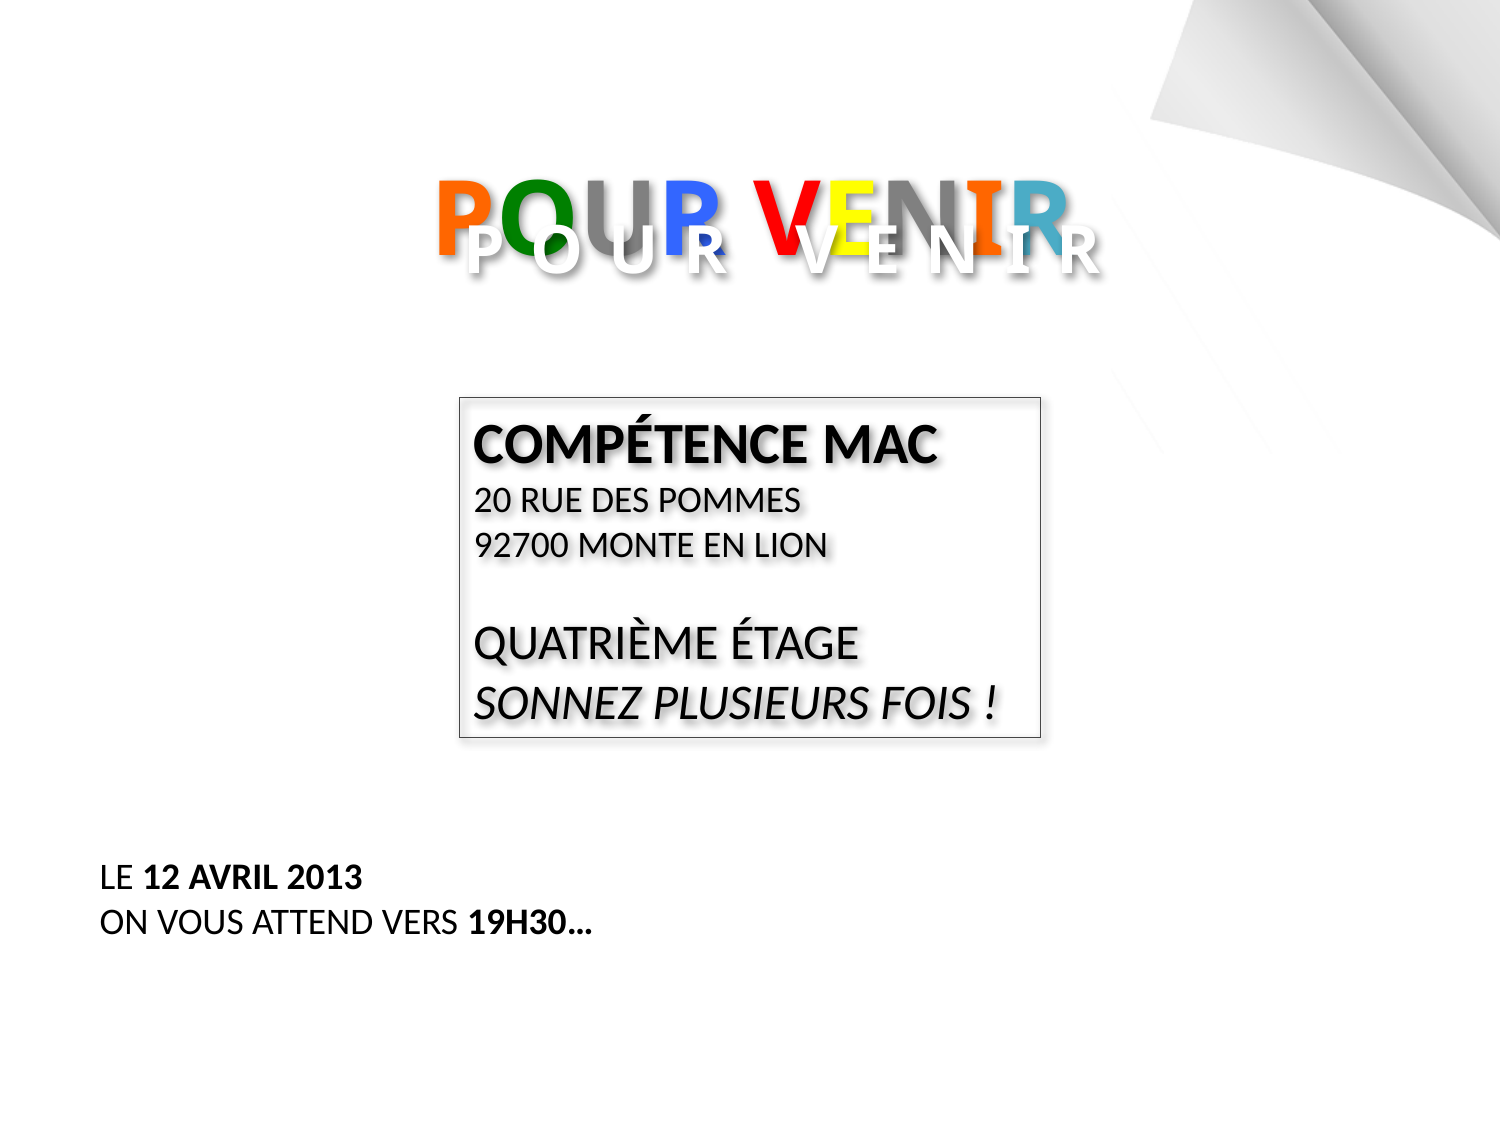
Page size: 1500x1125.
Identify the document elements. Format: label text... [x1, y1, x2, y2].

text_box COMPÉTENCE MAC 20 RUE DES POMMES 92700 MONTE EN LION QUATRIÈME ÉTAGE SONNEZ PLUSIEURS FOIS ! [459, 397, 1041, 738]
text_box POUR VENIR [2, 93, 1106, 335]
text_box LE 12 AVRIL 2013 ON VOUS ATTEND VERS 19H30… [84, 844, 676, 950]
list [1111, 0, 1500, 455]
text_box POUR VENIR [32, 126, 1106, 368]
